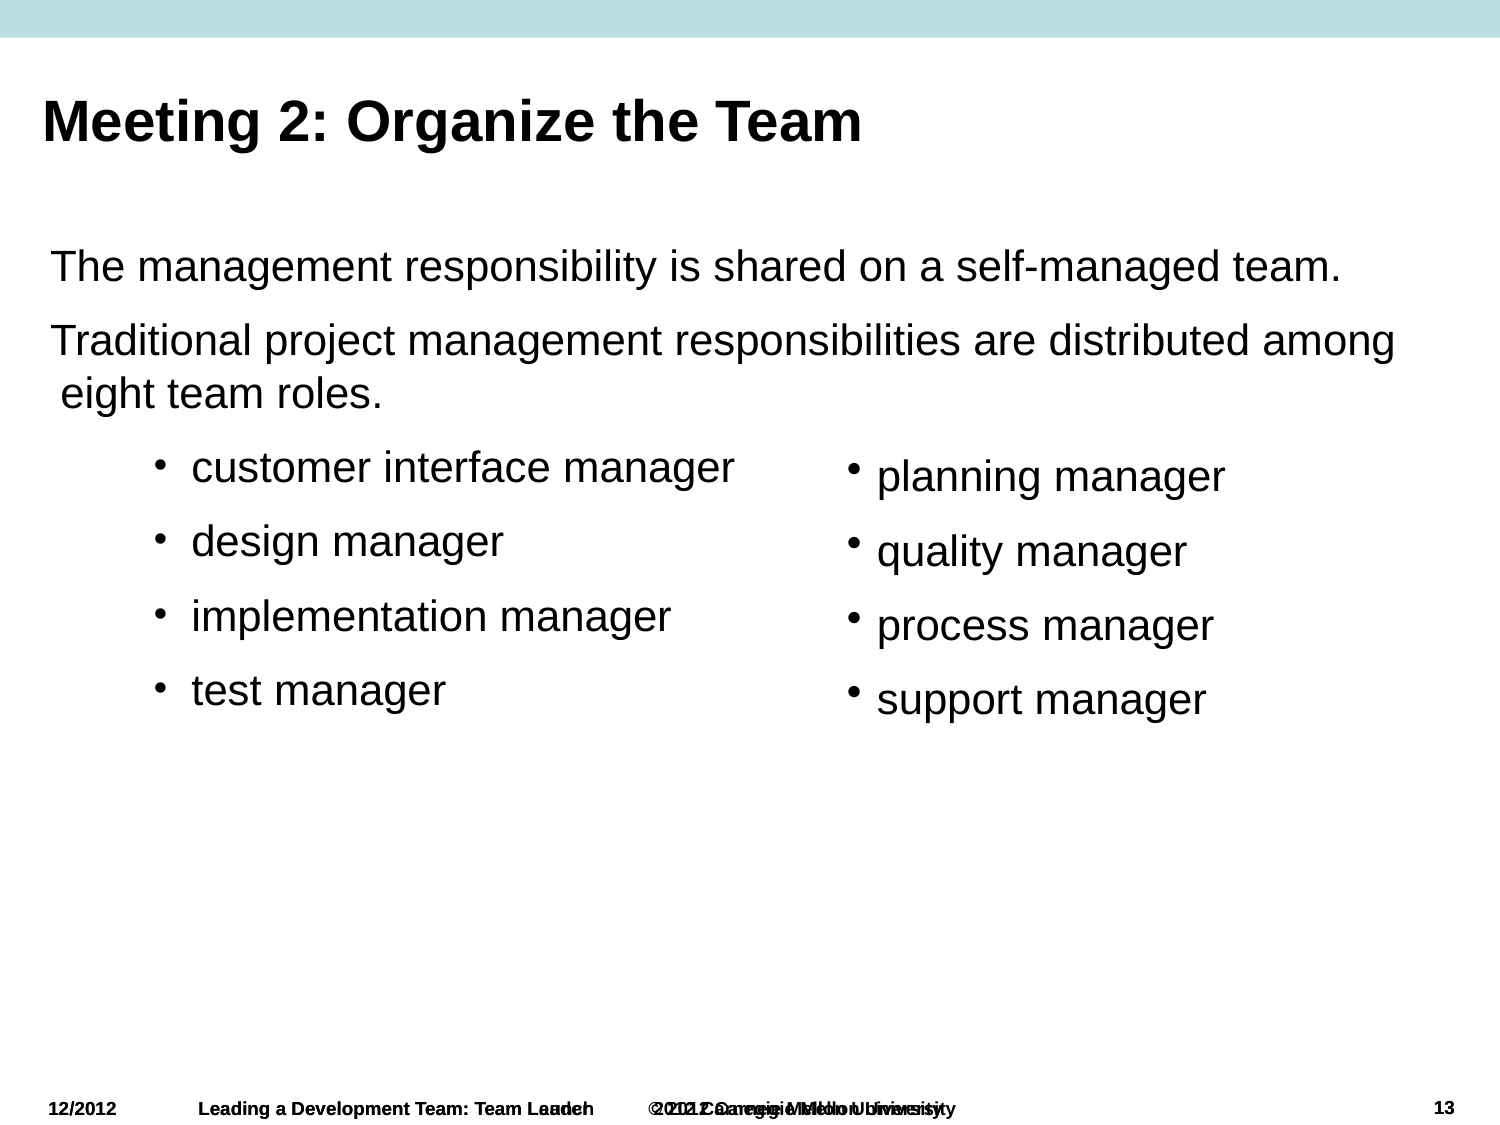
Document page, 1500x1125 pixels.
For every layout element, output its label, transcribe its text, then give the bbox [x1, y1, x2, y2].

title Meeting 2: Organize the Team [42, 96, 1438, 153]
text_box planning manager quality manager process manager support manager [725, 447, 1341, 720]
list The management responsibility is shared on a self-managed team. Traditional project management responsibilities are distributed among eight team roles. customer interface manager design manager implementation manager test manager [50, 237, 1437, 1000]
